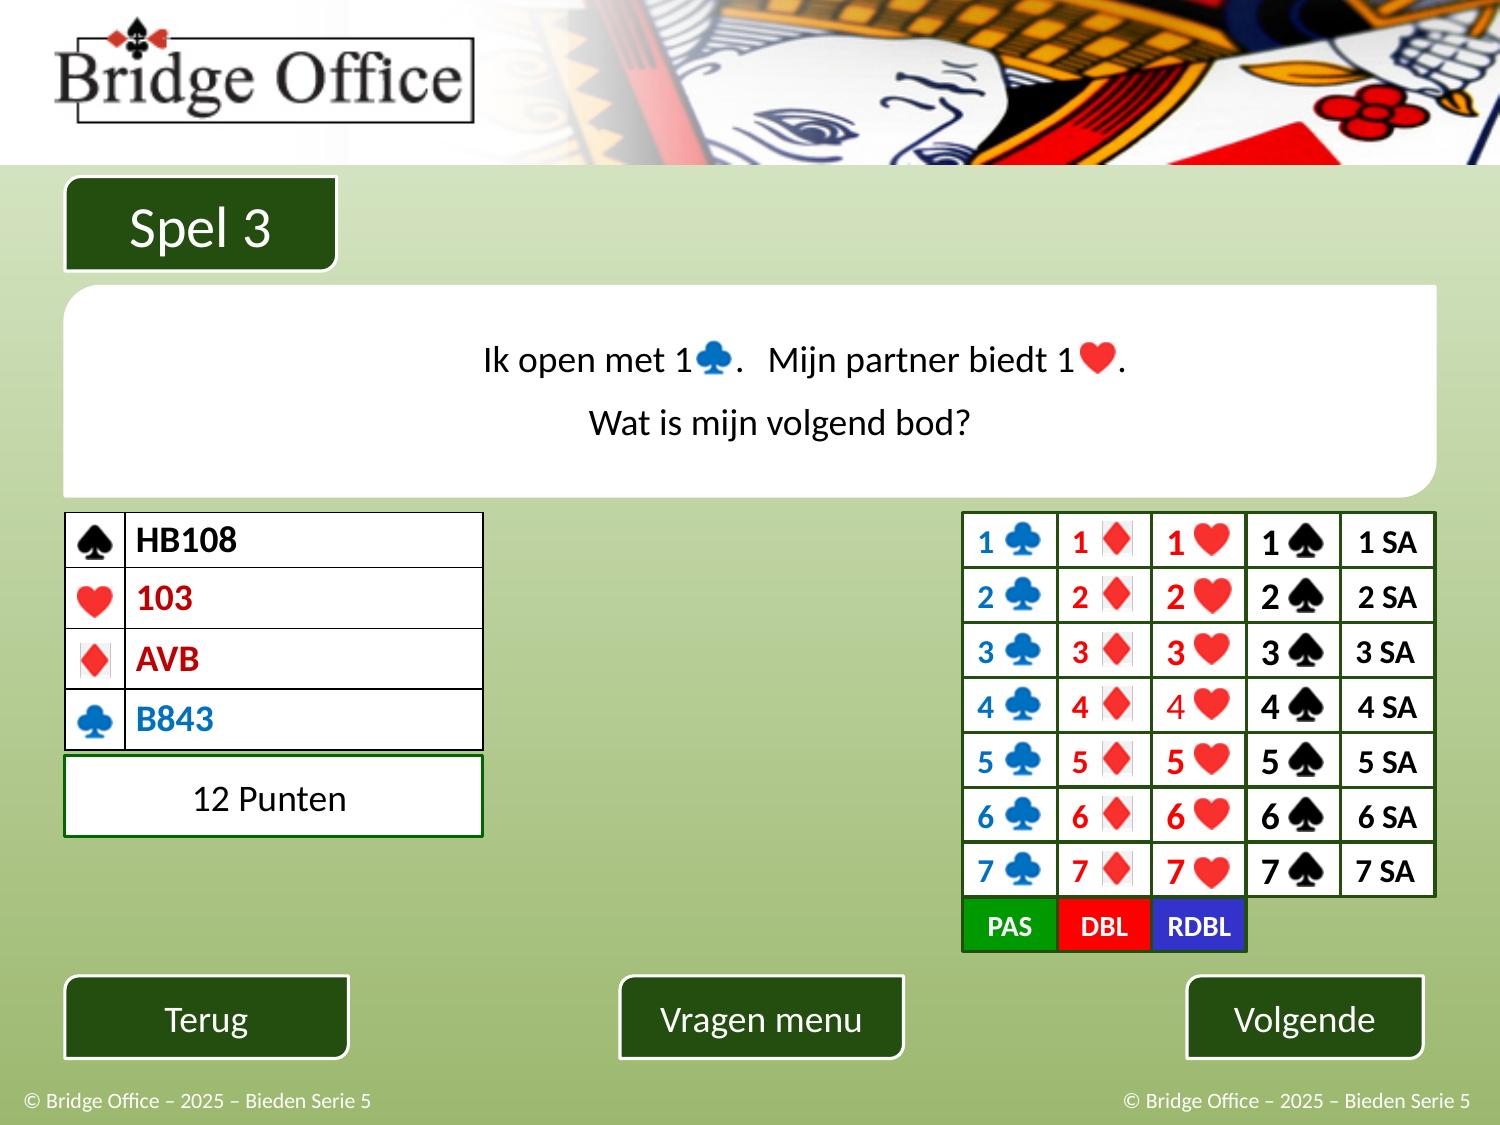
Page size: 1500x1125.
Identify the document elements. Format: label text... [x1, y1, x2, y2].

text_box 6 [1056, 786, 1150, 841]
picture [1288, 686, 1324, 723]
text_box 6 [1245, 786, 1339, 841]
picture [1193, 743, 1230, 776]
picture [1193, 578, 1232, 614]
text_box 2 [1153, 569, 1245, 621]
picture [1079, 342, 1116, 374]
text_box 6 SA [1339, 786, 1437, 844]
text_box 6 [1150, 786, 1245, 841]
text_box Spel 3 [63, 179, 339, 273]
picture [1004, 796, 1041, 833]
picture [0, 0, 1500, 166]
text_box 1 [1245, 511, 1342, 569]
text_box Terug [63, 974, 350, 1061]
picture [1288, 741, 1324, 778]
table_cell AVB [126, 629, 482, 688]
text_box 7 [1056, 841, 1150, 898]
picture [77, 703, 114, 740]
picture [77, 524, 114, 561]
text_box 12 Punten [63, 754, 484, 838]
table_header [66, 513, 124, 567]
text_box 3 [961, 621, 1056, 676]
text_box 6 [961, 786, 1056, 841]
picture [1288, 851, 1324, 887]
text_box 5 [1059, 734, 1153, 786]
picture [1193, 688, 1230, 721]
text_box 3 [1056, 621, 1150, 676]
text_box 3 [1150, 621, 1245, 676]
picture [1099, 741, 1135, 778]
picture [77, 643, 114, 679]
text_box 1 [1153, 511, 1245, 569]
text_box Vragen menu [618, 974, 906, 1061]
text_box © Bridge Office – 2025 – Bieden Serie 5 [1107, 1079, 1500, 1121]
text_box 3 [1245, 621, 1339, 676]
text_box PAS [961, 896, 1059, 953]
table_cell [66, 629, 124, 688]
picture [1004, 631, 1041, 668]
picture [1099, 631, 1135, 668]
text_box Ik open met 1 . [468, 327, 845, 388]
picture [1288, 521, 1325, 558]
picture [1099, 851, 1135, 887]
text_box 5 [1153, 734, 1248, 786]
text_box RDBL [1153, 898, 1248, 953]
text_box 5 SA [1339, 734, 1437, 786]
text_box 7 [1245, 841, 1339, 898]
text_box 1 SA [1342, 511, 1437, 569]
text_box 4 SA [1339, 676, 1437, 734]
table_header HB108 [126, 513, 482, 567]
picture [1193, 523, 1230, 556]
text_box DBL [1059, 898, 1153, 953]
text_box 2 SA [1339, 569, 1437, 621]
picture [1099, 796, 1135, 833]
picture [1004, 741, 1041, 778]
text_box 7 [961, 841, 1056, 896]
picture [1004, 521, 1041, 558]
text_box 5 [1248, 734, 1339, 786]
text_box © Bridge Office – 2025 – Bieden Serie 5 [8, 1079, 393, 1121]
text_box 4 [1150, 676, 1245, 734]
table_cell [66, 690, 124, 749]
text_box Volgende [1185, 974, 1425, 1061]
text_box [63, 284, 1437, 498]
text_box 2 [1245, 569, 1339, 621]
picture [1004, 686, 1041, 723]
table_cell 103 [126, 568, 482, 628]
text_box 7 SA [1339, 844, 1437, 898]
text_box 1 [961, 511, 1059, 569]
picture [696, 340, 733, 376]
picture [1099, 576, 1135, 613]
text_box 4 [1245, 676, 1339, 734]
text_box 5 [961, 734, 1059, 786]
text_box 2 [961, 569, 1056, 621]
picture [1288, 796, 1324, 832]
picture [1288, 631, 1324, 668]
picture [1004, 851, 1041, 887]
table_cell B843 [126, 690, 482, 749]
picture [1288, 576, 1324, 613]
picture [1193, 798, 1230, 830]
picture [1099, 521, 1135, 558]
picture [1193, 857, 1230, 890]
text_box 4 [961, 676, 1059, 734]
text_box 7 [1150, 841, 1245, 898]
picture [1004, 576, 1041, 613]
text_box 2 [1056, 569, 1153, 621]
picture [1194, 633, 1230, 666]
text_box Mijn partner biedt 1 . [752, 327, 1145, 387]
text_box Wat is mijn volgend bod? [573, 390, 995, 451]
table_cell [66, 568, 124, 628]
text_box 3 SA [1339, 621, 1437, 676]
text_box 1 [1059, 511, 1153, 569]
picture [1099, 686, 1135, 723]
picture [77, 585, 114, 618]
text_box 4 [1059, 676, 1150, 734]
